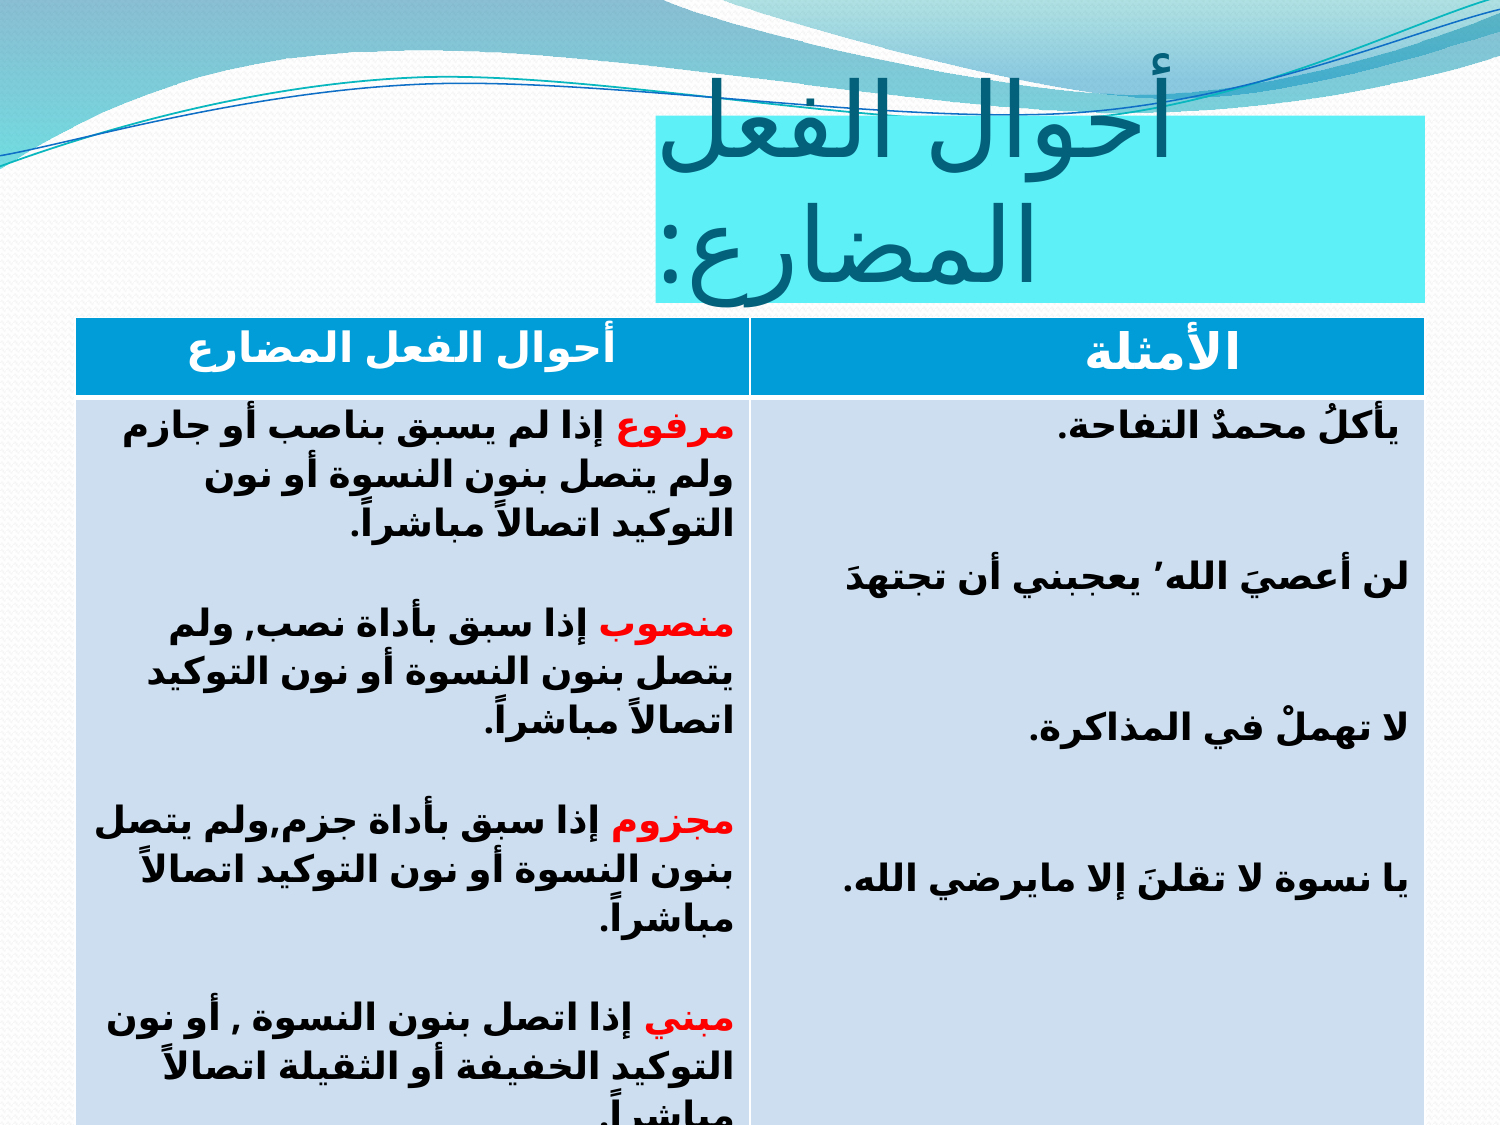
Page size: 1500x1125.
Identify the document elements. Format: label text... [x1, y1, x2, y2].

title أحوال الفعل المضارع: [655, 115, 1425, 303]
table_cell مرفوع إذا لم يسبق بناصب أو جازم ولم يتصل بنون النسوة أو نون التوكيد اتصالاً مباشراً. منصوب إذا سبق بأداة نصب, ولم يتصل بنون النسوة أو نون التوكيد اتصالاً مباشراً. مجزوم إذا سبق بأداة جزم,ولم يتصل بنون النسوة أو نون التوكيد اتصالاً مباشراً. مبني إذا اتصل بنون النسوة , أو نون التوكيد الخفيفة أو الثقيلة اتصالاً مباشراً. [76, 400, 749, 1125]
table_cell يأكلُ محمدٌ التفاحة. لن أعصيَ الله’ يعجبني أن تجتهدَ لا تهملْ في المذاكرة. يا نسوة لا تقلنَ إلا مايرضي الله. [751, 400, 1424, 1125]
table_header أحوال الفعل المضارع [76, 318, 749, 395]
table_header الأمثلة [751, 318, 1424, 395]
